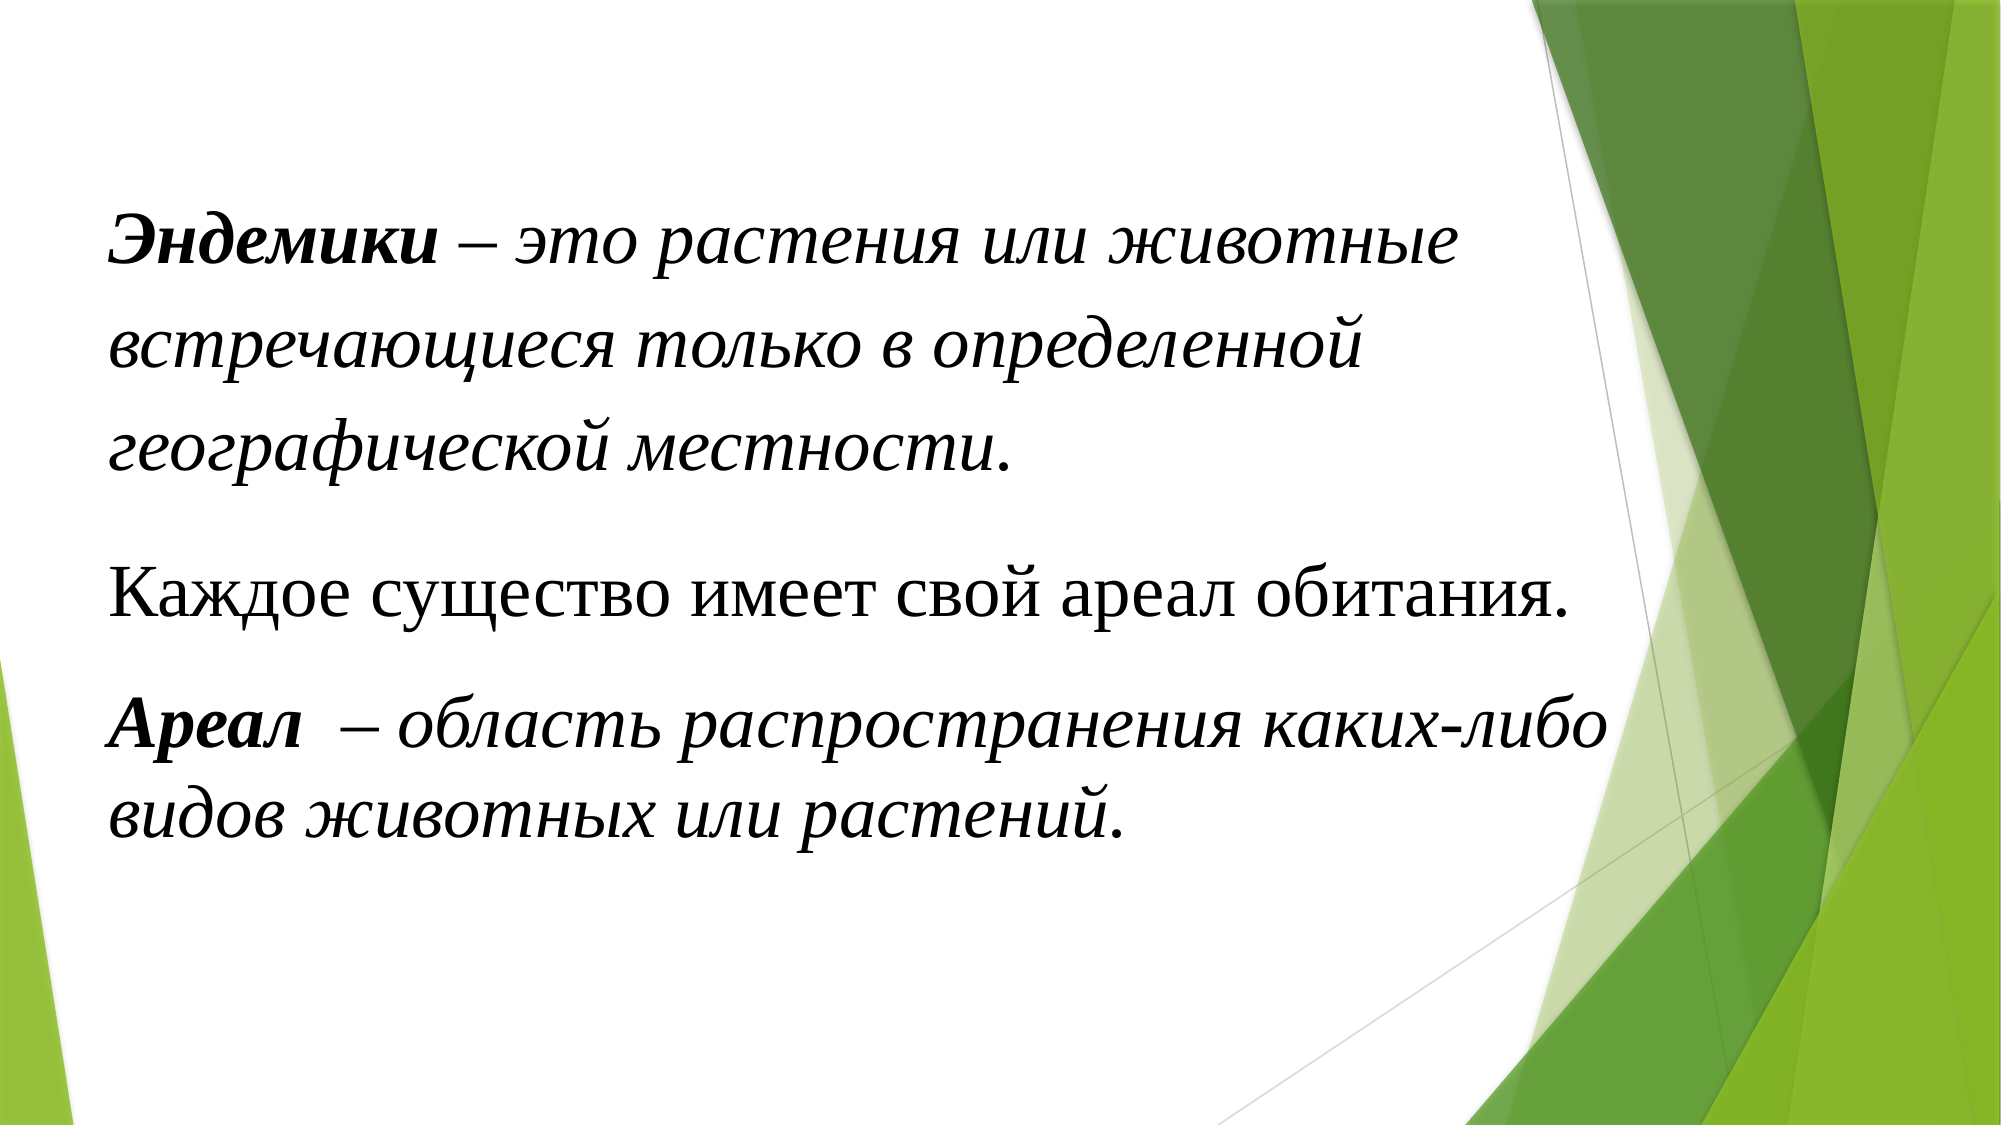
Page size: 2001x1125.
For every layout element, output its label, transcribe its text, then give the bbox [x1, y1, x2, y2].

list Эндемики – это растения или животные встречающиеся только в определенной географической местности. Каждое существо имеет свой ареал обитания. Ареал – область распространения каких-либо видов животных или растений. [93, 74, 1722, 1010]
